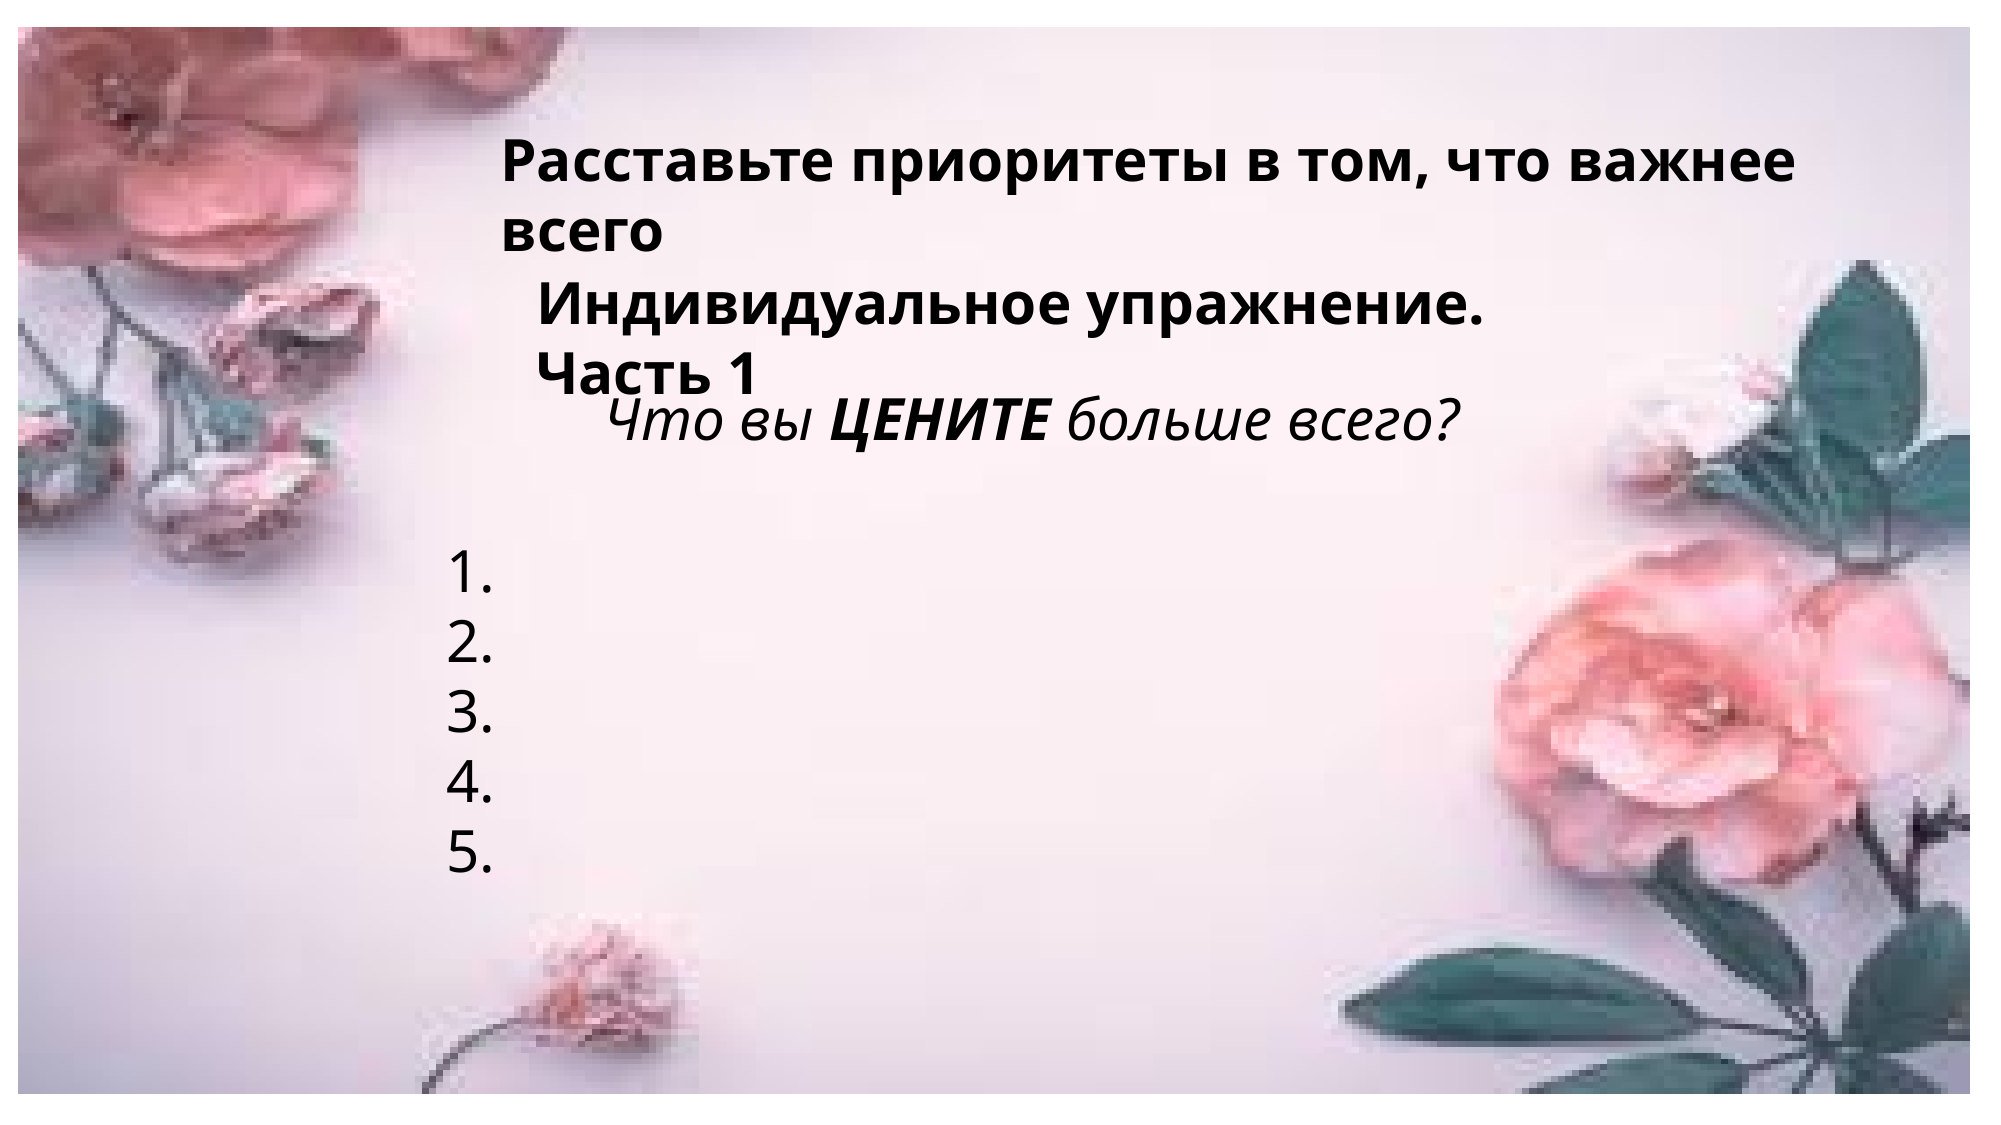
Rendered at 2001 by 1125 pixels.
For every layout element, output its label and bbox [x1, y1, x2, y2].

list [18, 27, 1970, 1094]
